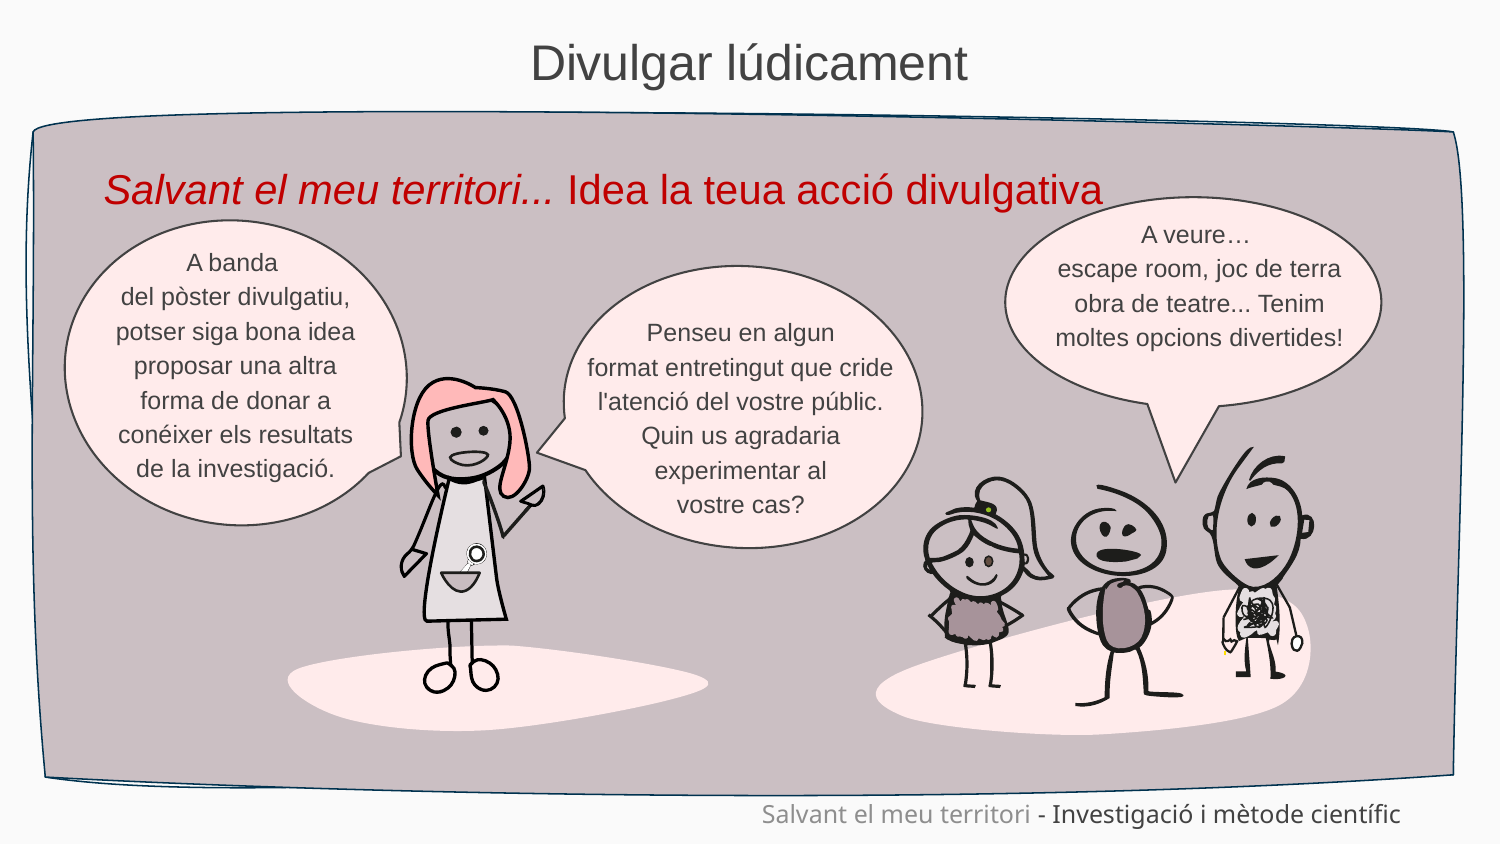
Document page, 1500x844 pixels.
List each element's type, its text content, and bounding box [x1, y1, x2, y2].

text_box [64, 293, 87, 444]
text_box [1202, 446, 1315, 680]
text_box Salvant el meu territori... Idea la teua acció divulgativa [88, 147, 1417, 234]
text_box [1005, 251, 1029, 354]
text_box [875, 593, 1299, 735]
text_box [98, 303, 407, 526]
text_box Salvant el meu territori - Investigació i mètode científic [88, 790, 1417, 844]
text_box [922, 476, 1055, 687]
text_box [287, 649, 709, 732]
text_box [626, 265, 851, 297]
text_box Divulgar lúdicament [0, 20, 1499, 106]
text_box A veure… escape room, joc de terra obra de teatre... Tenim moltes opcions divertides! [1029, 234, 1370, 369]
text_box [912, 364, 923, 459]
text_box A banda del pòster divulgatiu, potser siga bona idea proposar una altra forma de donar a conéixer els resultats de la investigació. [87, 226, 385, 459]
text_box [549, 365, 570, 465]
text_box [1370, 266, 1382, 339]
text_box [26, 111, 1464, 790]
text_box [591, 479, 901, 549]
text_box [1048, 369, 1339, 483]
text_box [1066, 484, 1184, 707]
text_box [395, 378, 545, 694]
text_box Penseu en algun format entretingut que cride l'atenció del vostre públic. Quin us agradaria experimentar al vostre cas? [570, 297, 912, 479]
